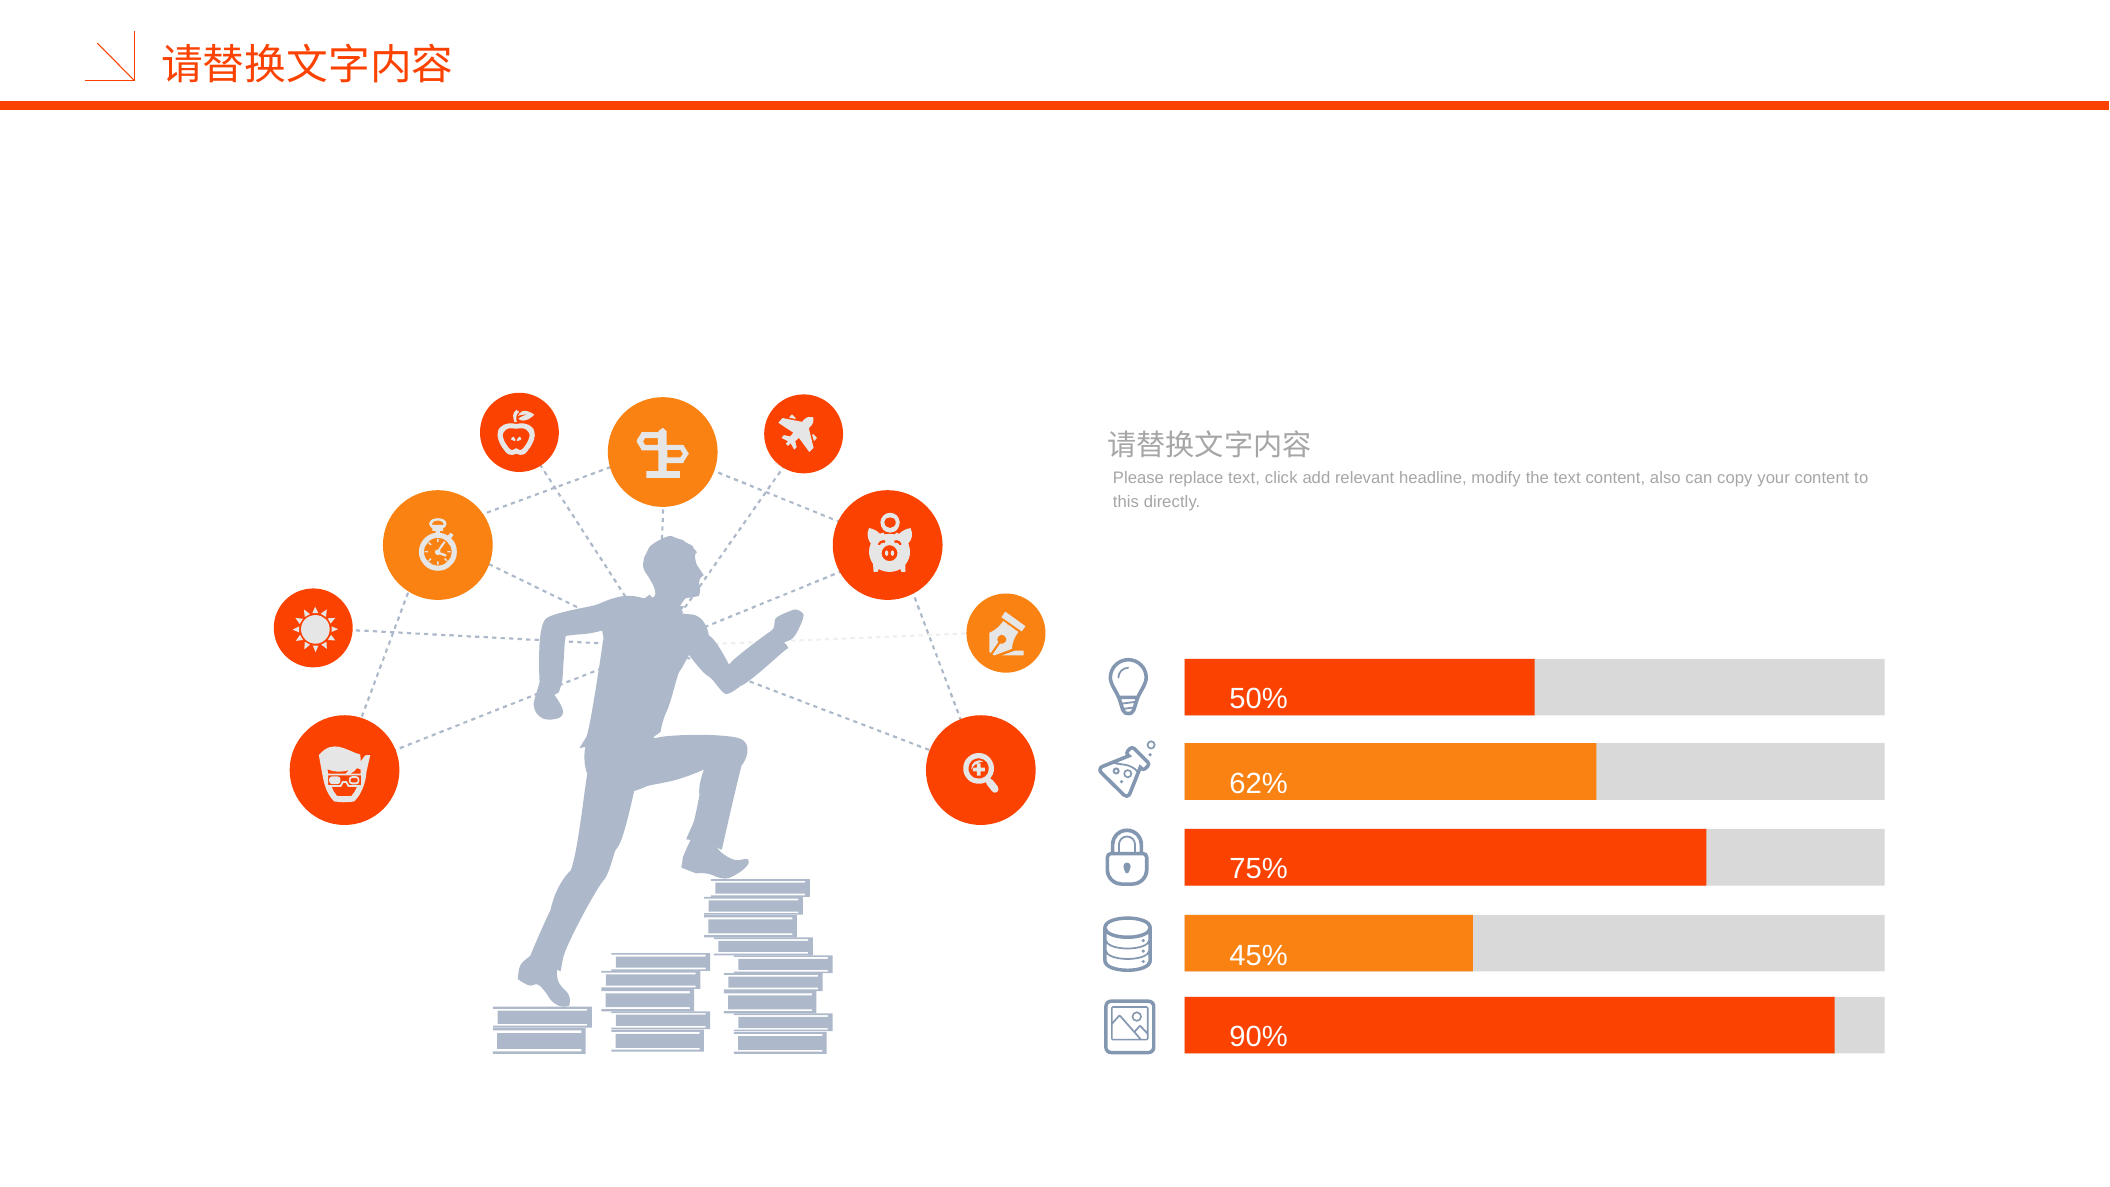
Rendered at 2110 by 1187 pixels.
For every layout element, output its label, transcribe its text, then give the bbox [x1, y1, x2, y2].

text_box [1104, 999, 1156, 1055]
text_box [1098, 740, 1156, 798]
text_box Please replace text, click add relevant headline, modify the text content, also can copy your content to this directly. [1097, 455, 1910, 519]
text_box 45% [1208, 918, 1333, 982]
text_box [1184, 828, 1707, 887]
text_box 75% [1208, 832, 1333, 896]
text_box 请替换文字内容 [1091, 410, 1335, 469]
text_box 50% [1208, 662, 1333, 726]
text_box 请替换文字内容 [145, 22, 500, 94]
text_box [1184, 658, 1536, 716]
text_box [1105, 828, 1149, 886]
text_box [1836, 996, 1886, 1055]
text_box [1184, 996, 1836, 1055]
text_box [1707, 828, 1886, 887]
text_box [1184, 742, 1597, 801]
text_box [1108, 657, 1149, 716]
text_box 62% [1208, 746, 1333, 810]
text_box [1184, 914, 1474, 972]
text_box [1474, 914, 1886, 972]
text_box [1536, 658, 1886, 716]
text_box 90% [1208, 1000, 1333, 1064]
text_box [269, 388, 1050, 1054]
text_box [1103, 916, 1152, 973]
text_box [1597, 742, 1886, 801]
